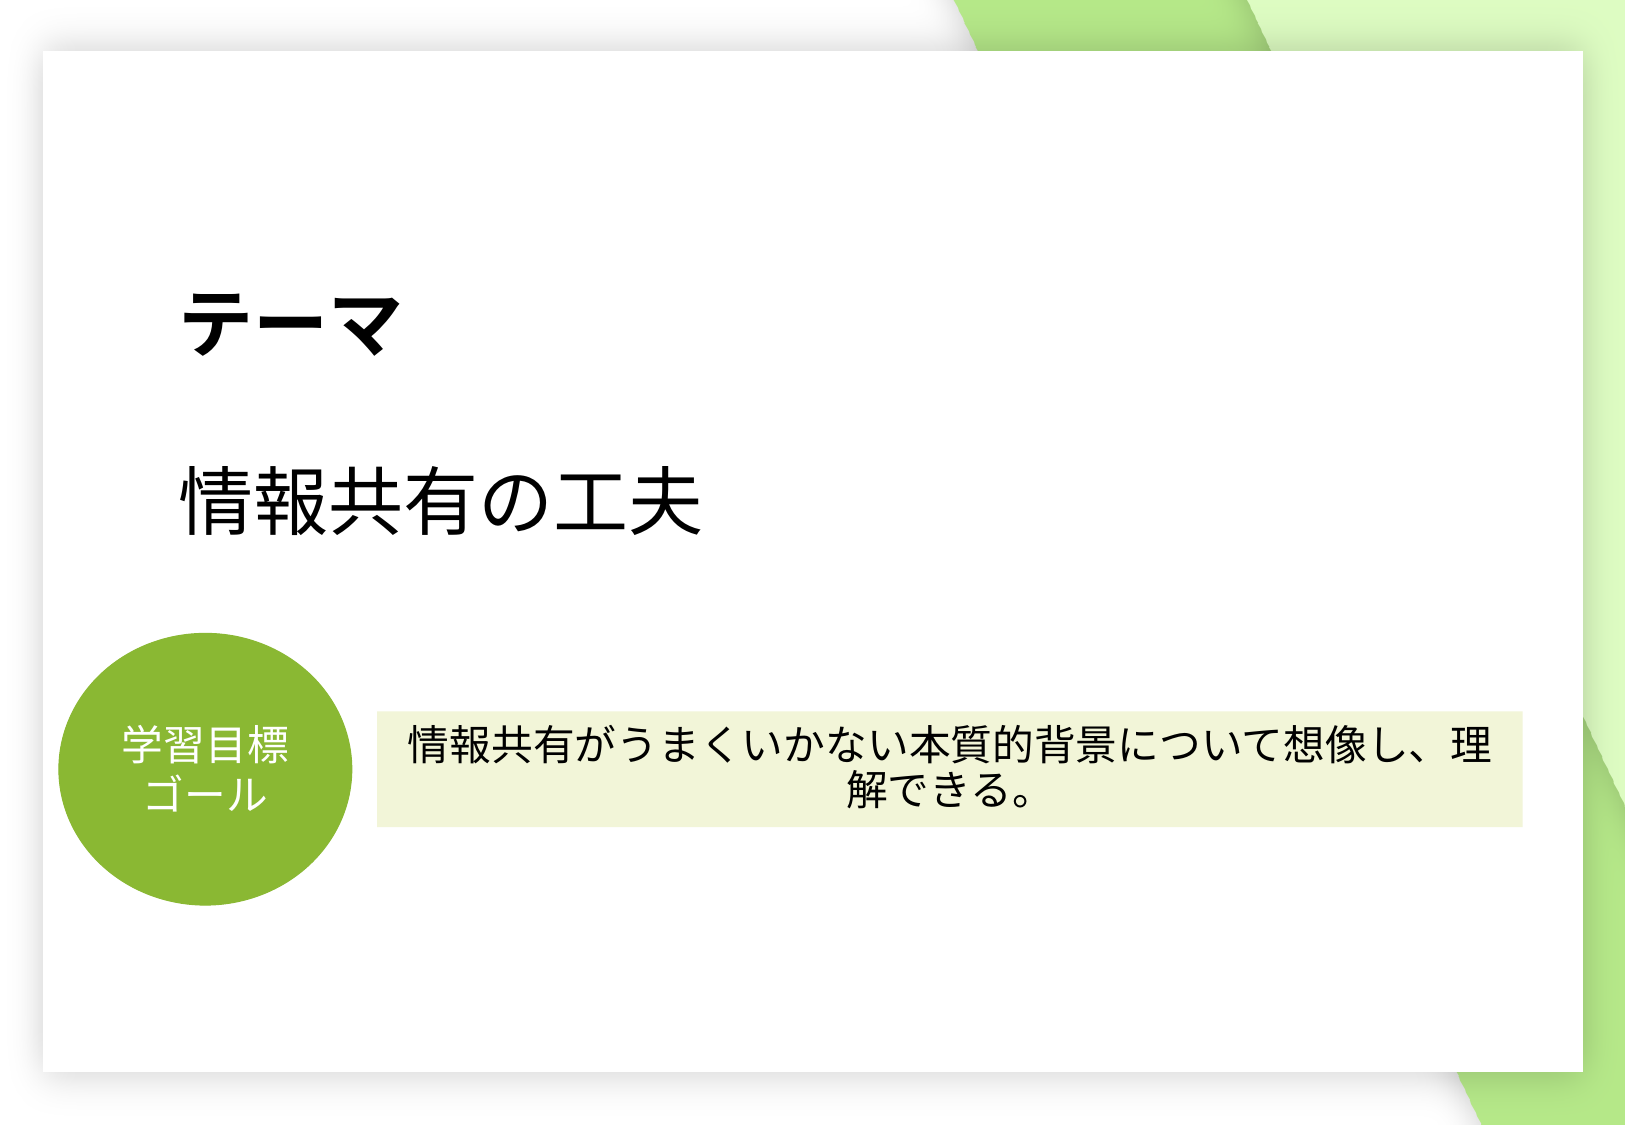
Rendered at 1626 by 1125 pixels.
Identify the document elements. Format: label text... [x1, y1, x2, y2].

picture [0, 0, 1625, 1125]
list 情報共有の工夫 [163, 447, 1419, 564]
list 情報共有がうまくいかない本質的背景について想像し、理解できる。 [377, 711, 1523, 828]
